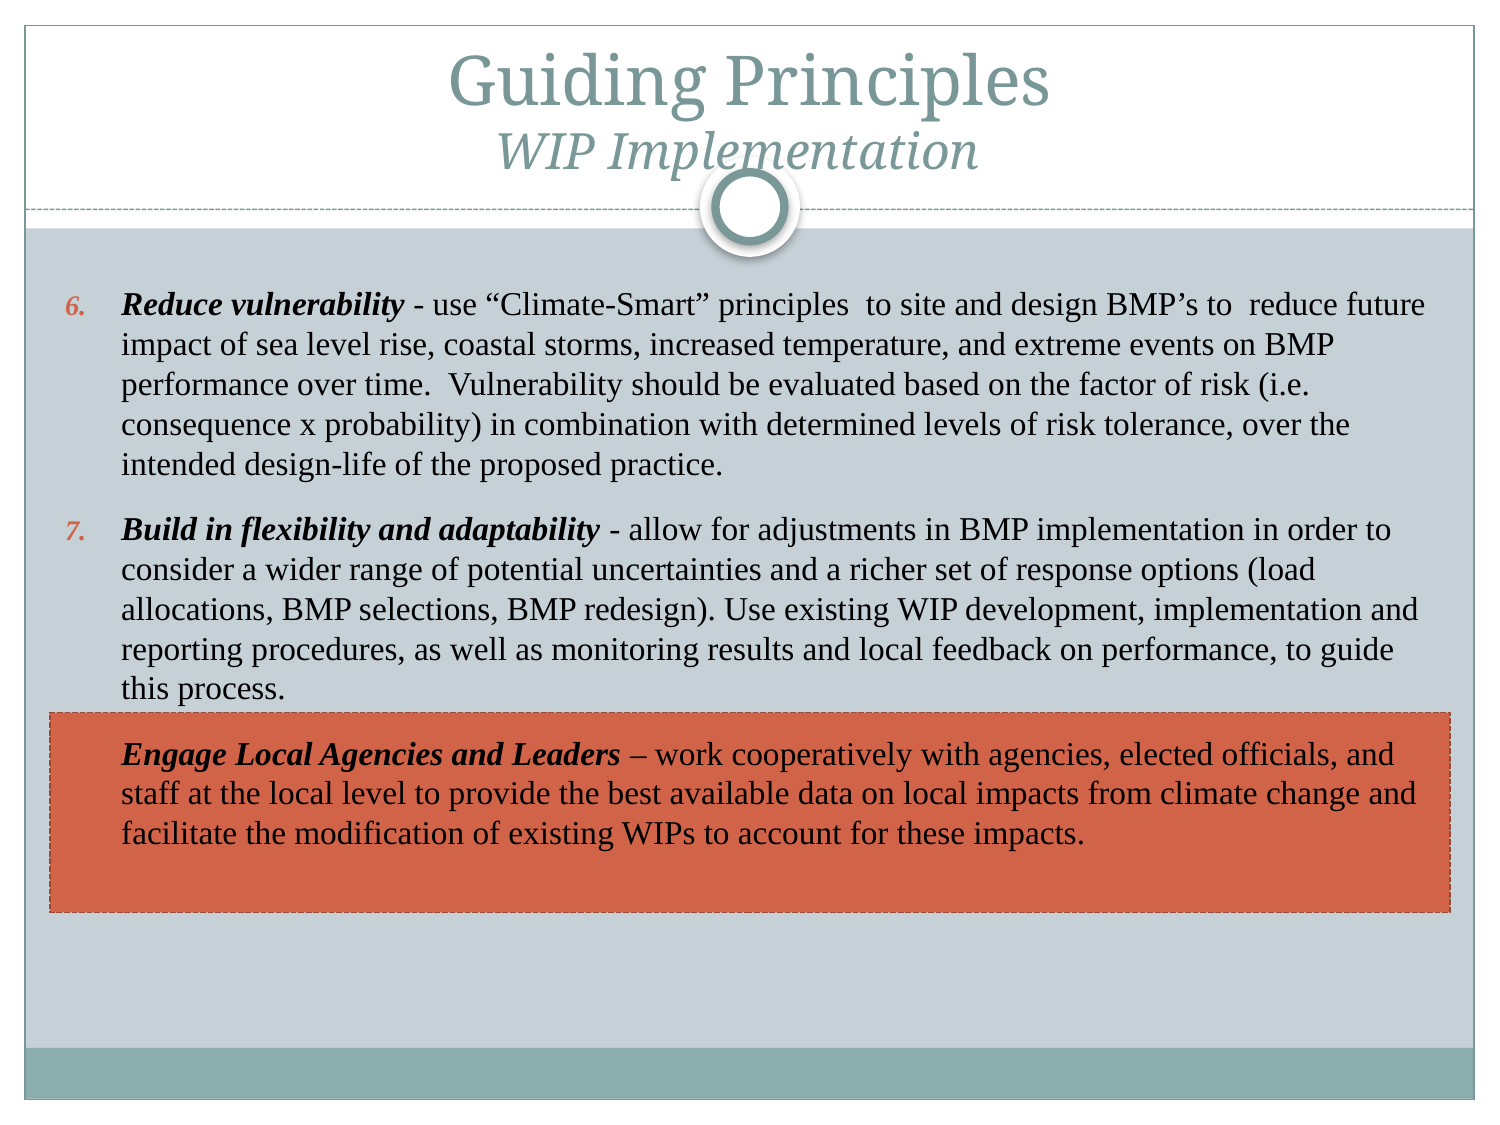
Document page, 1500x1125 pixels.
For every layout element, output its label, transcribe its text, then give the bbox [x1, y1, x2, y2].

title Guiding Principles WIP Implementation [50, 62, 1450, 187]
text_box [1445, 712, 1451, 913]
list Reduce vulnerability - use “Climate-Smart” principles to site and design BMP’s to reduce future impact of sea level rise, coastal storms, increased temperature, and extreme events on BMP performance over time. Vulnerability should be evaluated based on the factor of risk (i.e. consequence x probability) in combination with determined levels of risk tolerance, over the intended design-life of the proposed practice. Build in flexibility and adaptability - allow for adjustments in BMP implementation in order to consider a wider range of potential uncertainties and a richer set of response options (load allocations, BMP selections, BMP redesign). Use existing WIP development, implementation and reporting procedures, as well as monitoring results and local feedback on performance, to guide this process. Engage Local Agencies and Leaders – work cooperatively with agencies, elected officials, and staff at the local level to provide the best available data on local impacts from climate change and facilitate the modification of existing WIPs to account for these impacts. [50, 275, 1445, 1025]
